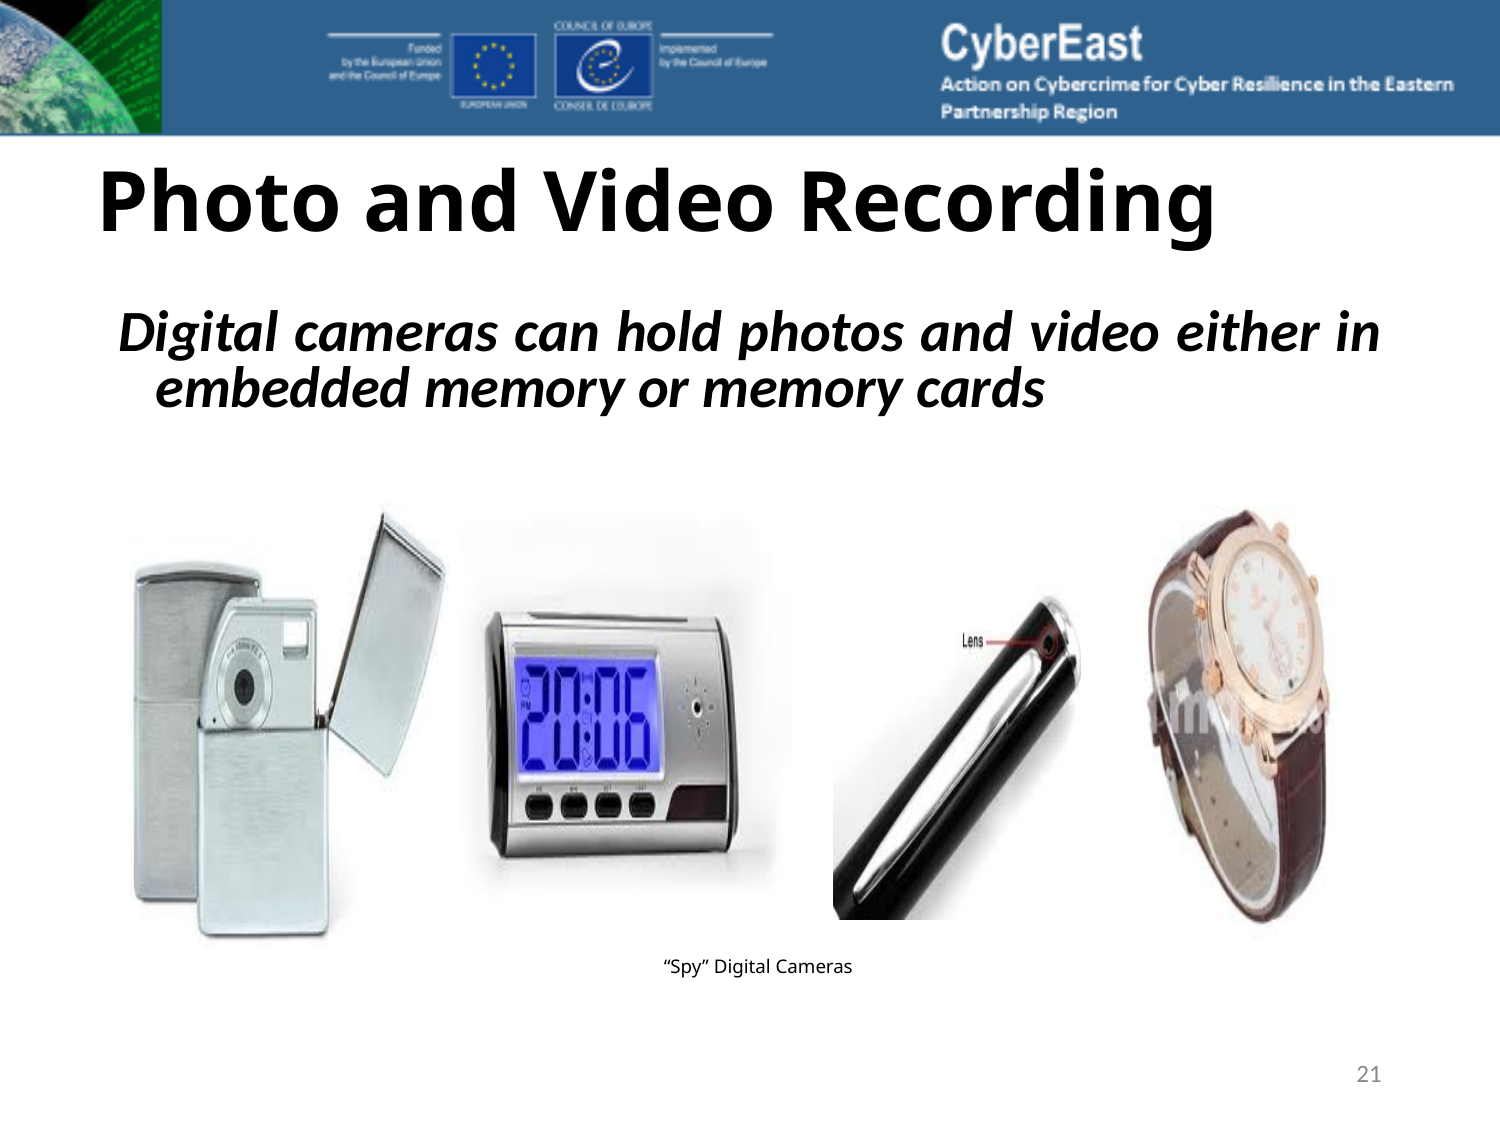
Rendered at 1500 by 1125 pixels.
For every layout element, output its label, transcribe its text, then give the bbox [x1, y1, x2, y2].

slide_number 21 [1059, 1042, 1397, 1103]
picture [0, 0, 1500, 1125]
title Photo and Video Recording [80, 96, 1375, 314]
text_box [129, 472, 1375, 1031]
list Digital cameras can hold photos and video either in embedded memory or memory cards [103, 299, 1397, 1014]
